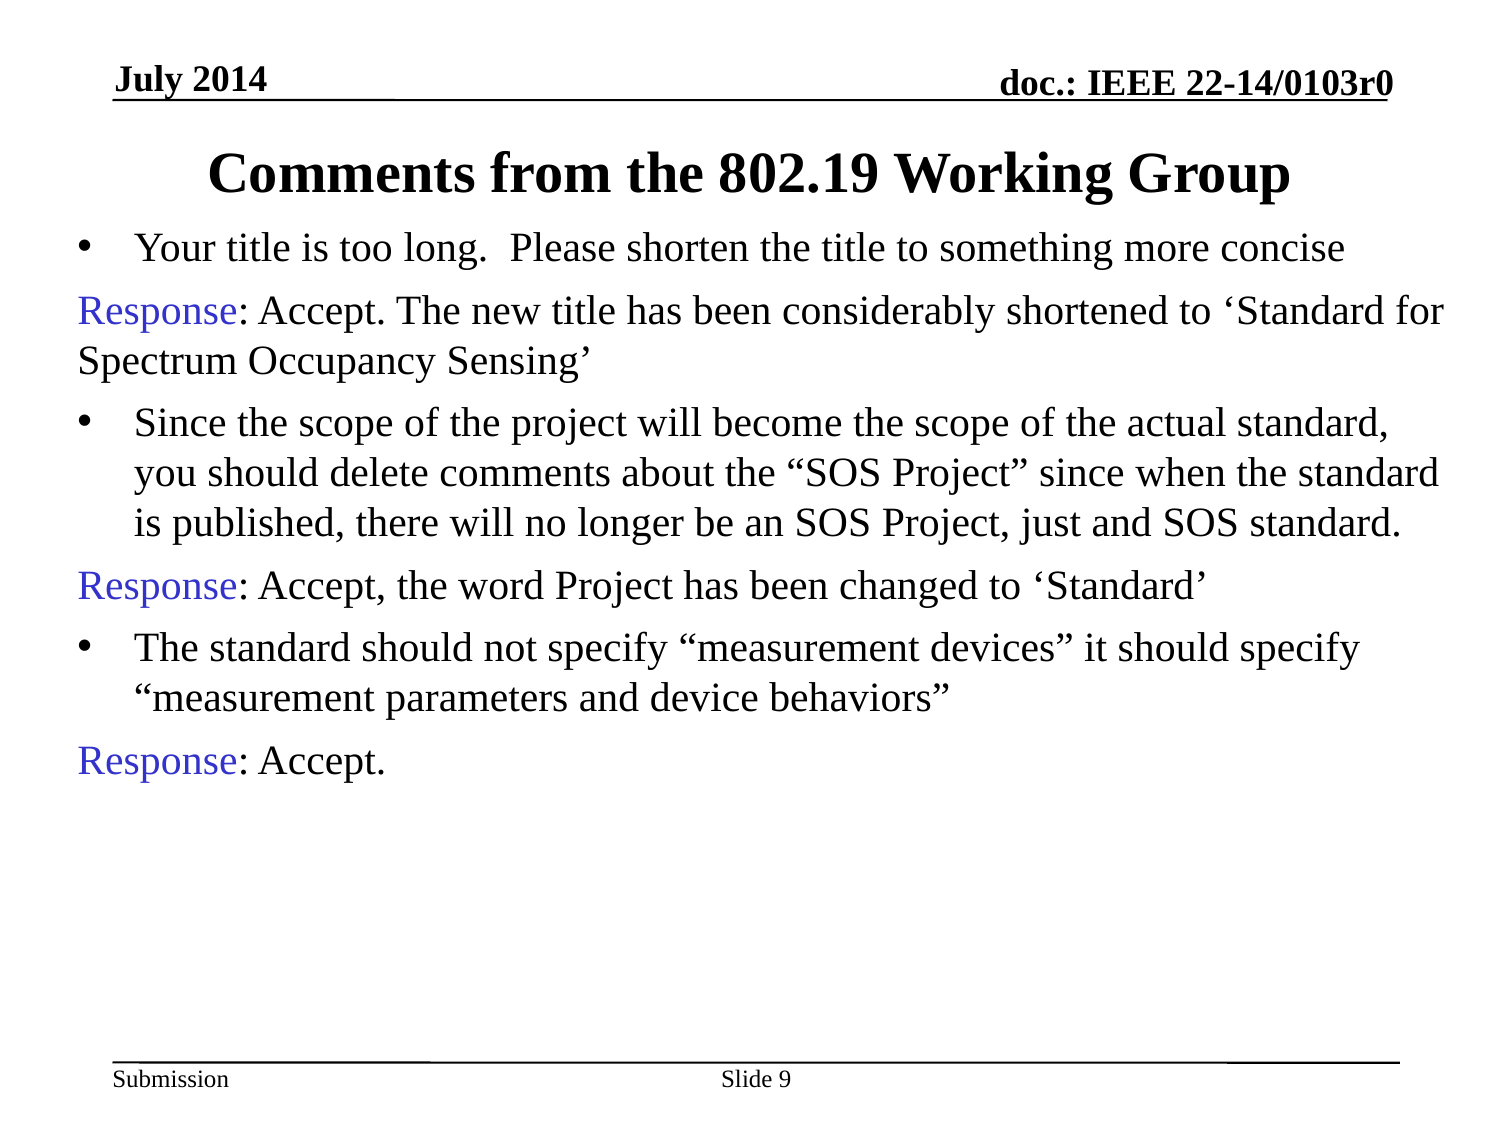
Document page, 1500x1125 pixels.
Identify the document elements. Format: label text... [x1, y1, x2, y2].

slide_number Slide 9 [712, 1061, 800, 1123]
title Comments from the 802.19 Working Group [112, 112, 1388, 212]
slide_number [114, 54, 423, 100]
list Your title is too long. Please shorten the title to something more concise Response: Accept. The new title has been considerably shortened to ‘Standard for Spectrum Occupancy Sensing’ Since the scope of the project will become the scope of the actual standard, you should delete comments about the “SOS Project” since when the standard is published, there will no longer be an SOS Project, just and SOS standard. Response: Accept, the word Project has been changed to ‘Standard’ The standard should not specify “measurement devices” it should specify “measurement parameters and device behaviors” Response: Accept. [62, 212, 1463, 951]
